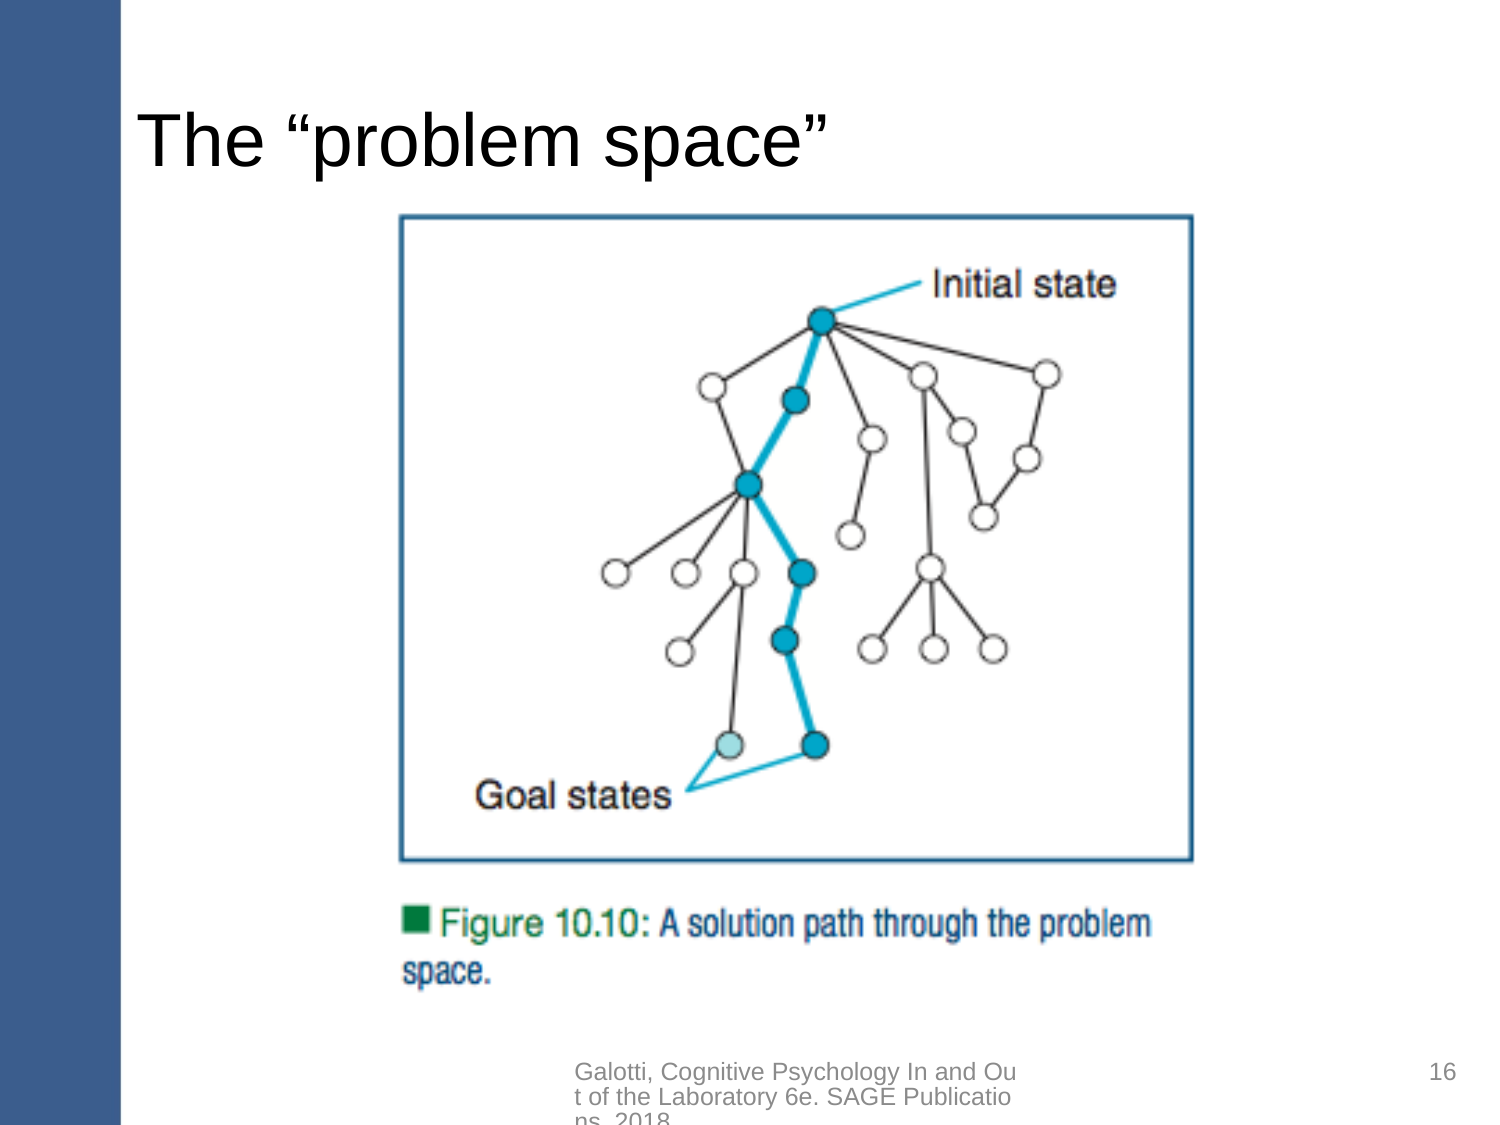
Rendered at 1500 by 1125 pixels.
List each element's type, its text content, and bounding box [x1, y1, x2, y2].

picture [0, 0, 1500, 1125]
footer Galotti, Cognitive Psychology In and Out of the Laboratory 6e. SAGE Publications, 2018. [559, 1040, 1035, 1101]
title The “problem space” [121, 43, 1472, 231]
slide_number 16 [1121, 1040, 1472, 1101]
